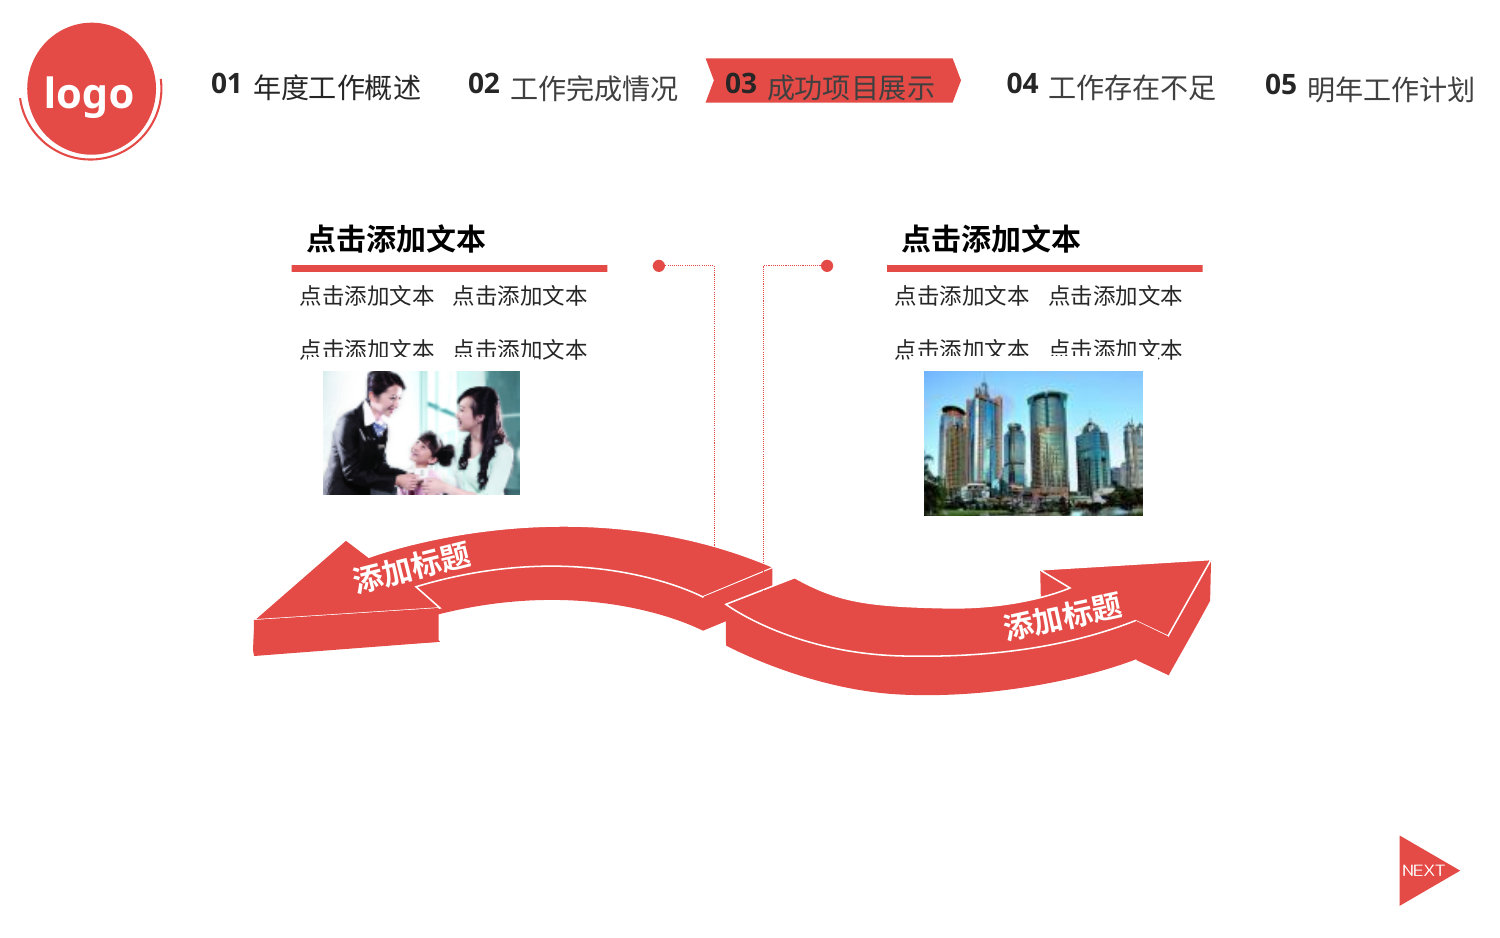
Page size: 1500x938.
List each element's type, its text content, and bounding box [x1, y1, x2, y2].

text_box 明年工作计划 [1276, 48, 1500, 114]
text_box [1103, 265, 1203, 272]
text_box 工作存在不足 [1017, 46, 1248, 112]
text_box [8, 22, 170, 155]
text_box 点击添加文本 [887, 212, 1103, 272]
text_box [1399, 835, 1461, 906]
text_box 点击添加文本 [291, 212, 507, 272]
text_box 04 [991, 57, 1056, 208]
text_box [652, 259, 715, 478]
text_box [763, 259, 834, 520]
picture [322, 370, 520, 496]
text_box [725, 559, 1212, 696]
text_box 03 [710, 57, 774, 208]
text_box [252, 480, 775, 657]
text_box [284, 273, 608, 345]
text_box 05 [1250, 59, 1314, 209]
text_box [880, 273, 1204, 345]
text_box 年度工作概述 [222, 46, 452, 112]
picture [924, 370, 1144, 517]
text_box 02 [453, 58, 517, 208]
text_box 01 [196, 58, 260, 208]
text_box 成功项目展示 [736, 46, 966, 112]
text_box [1, 0, 180, 178]
text_box 工作完成情况 [479, 46, 709, 113]
text_box [507, 265, 608, 272]
